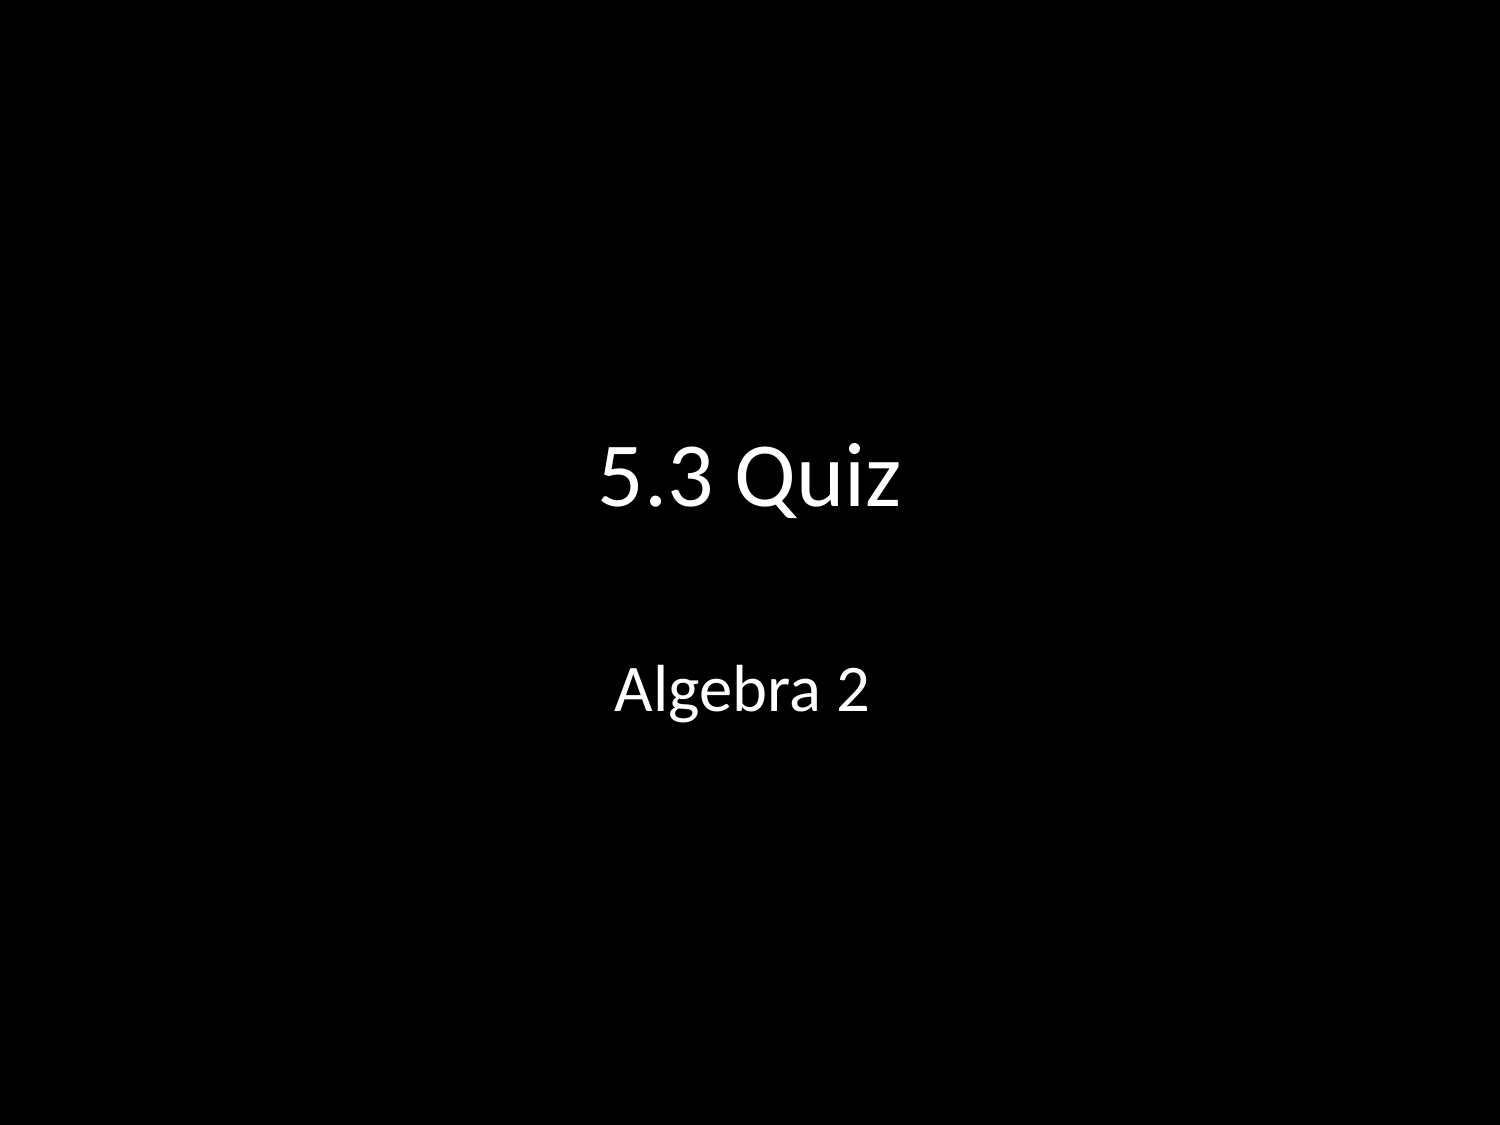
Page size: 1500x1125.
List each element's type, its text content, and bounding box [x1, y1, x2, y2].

title 5.3 Quiz [112, 349, 1388, 591]
subtitle Algebra 2 [225, 637, 1275, 925]
